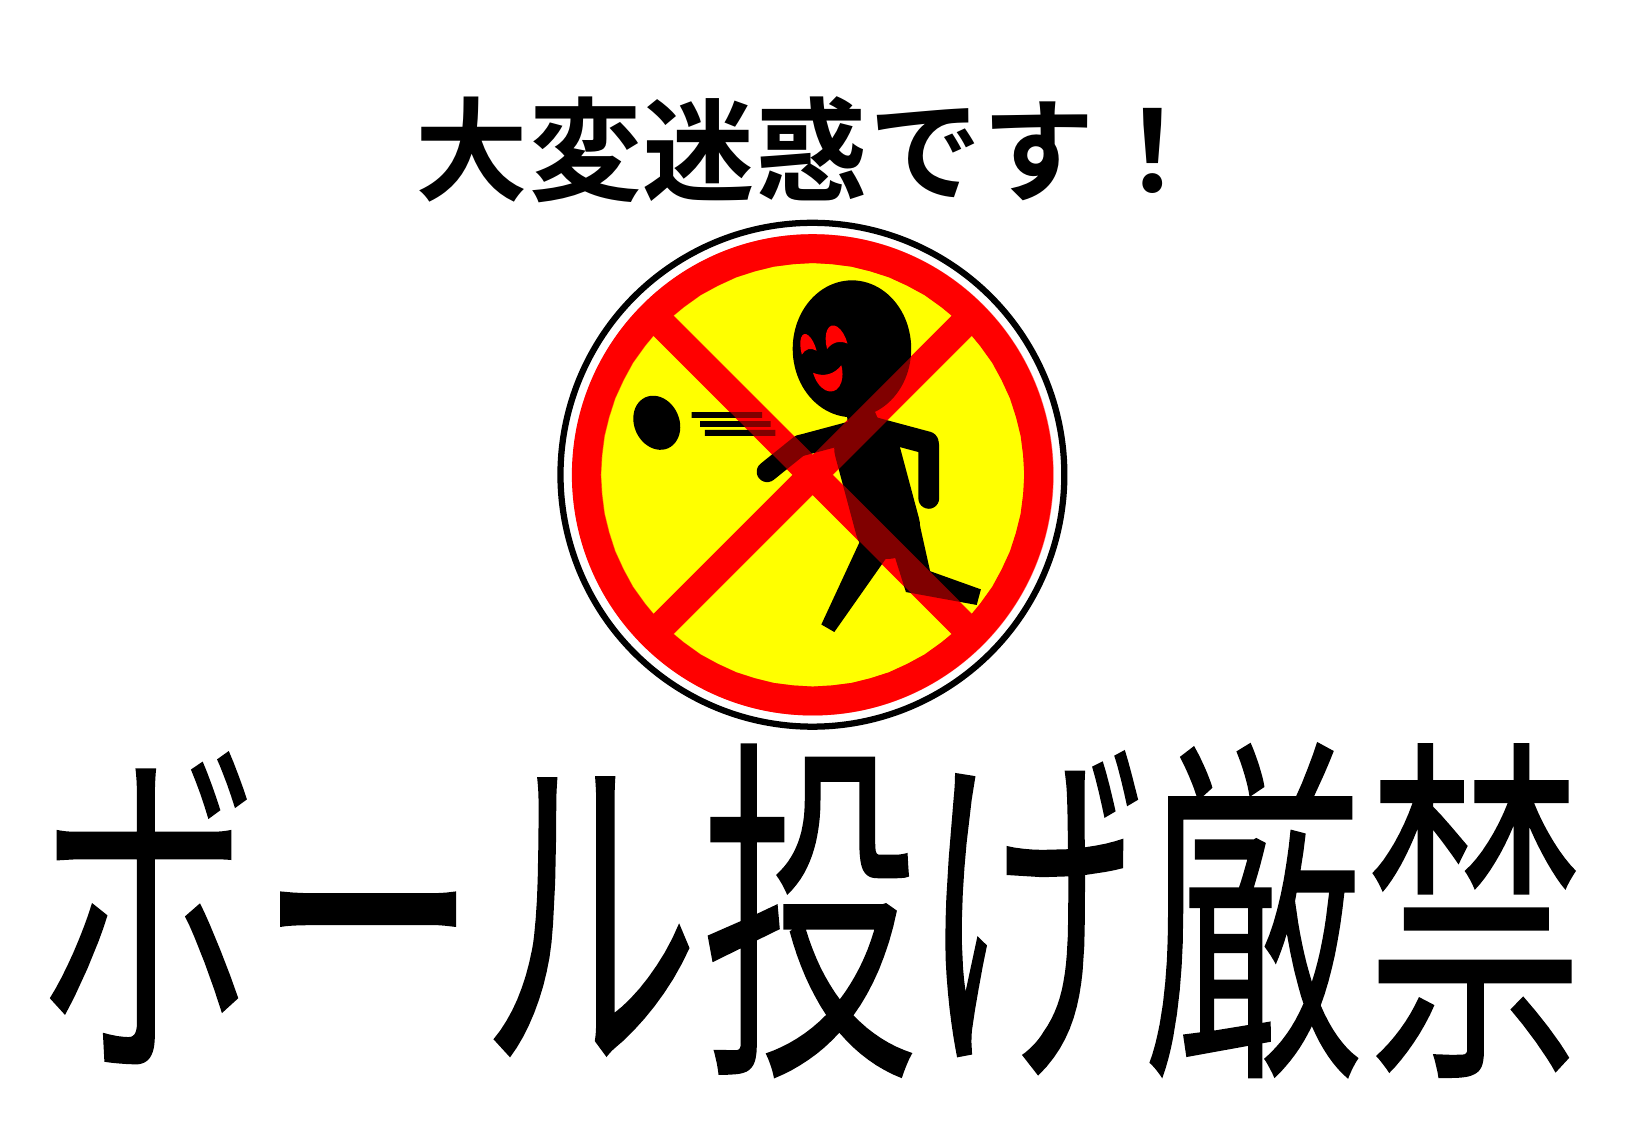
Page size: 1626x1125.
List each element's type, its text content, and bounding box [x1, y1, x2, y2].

text_box 大変迷惑です！ [0, 73, 1625, 223]
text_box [560, 222, 1065, 727]
